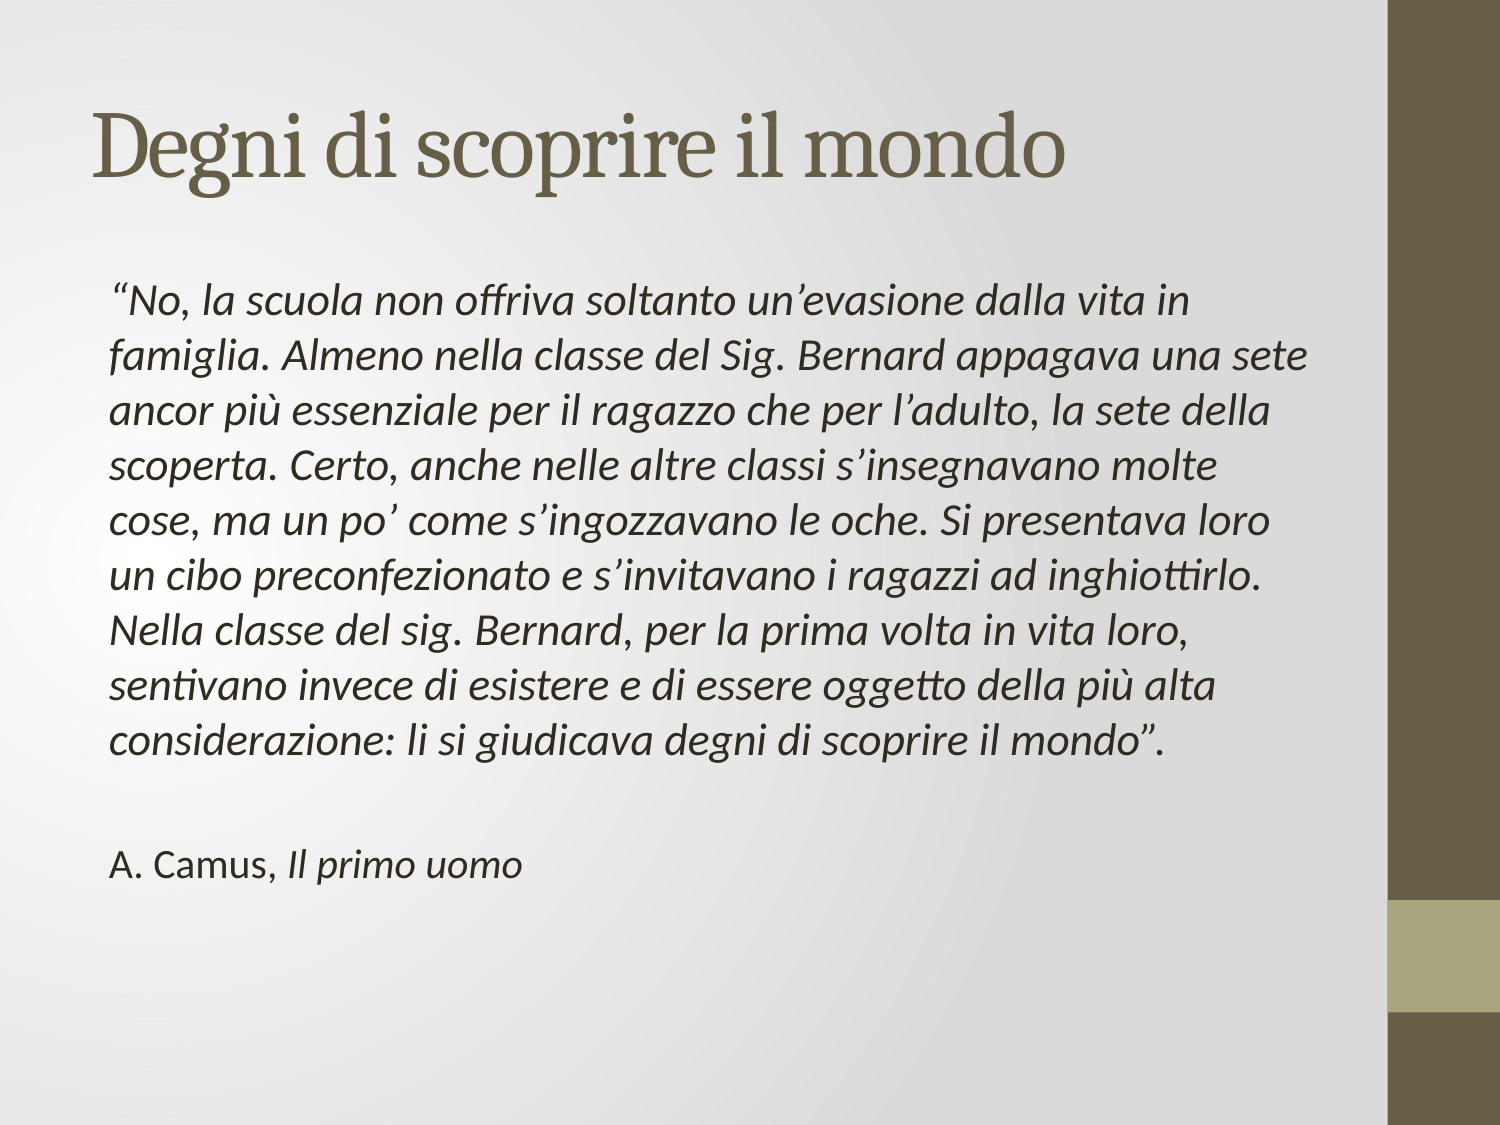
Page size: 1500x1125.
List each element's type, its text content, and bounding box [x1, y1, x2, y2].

list “No, la scuola non offriva soltanto un’evasione dalla vita in famiglia. Almeno nella classe del Sig. Bernard appagava una sete ancor più essenziale per il ragazzo che per l’adulto, la sete della scoperta. Certo, anche nelle altre classi s’insegnavano molte cose, ma un po’ come s’ingozzavano le oche. Si presentava loro un cibo preconfezionato e s’invitavano i ragazzi ad inghiottirlo. Nella classe del sig. Bernard, per la prima volta in vita loro, sentivano invece di esistere e di essere oggetto della più alta considerazione: li si giudicava degni di scoprire il mondo”. A. Camus, Il primo uomo [75, 262, 1325, 1050]
title Degni di scoprire il mondo [75, 45, 1325, 233]
